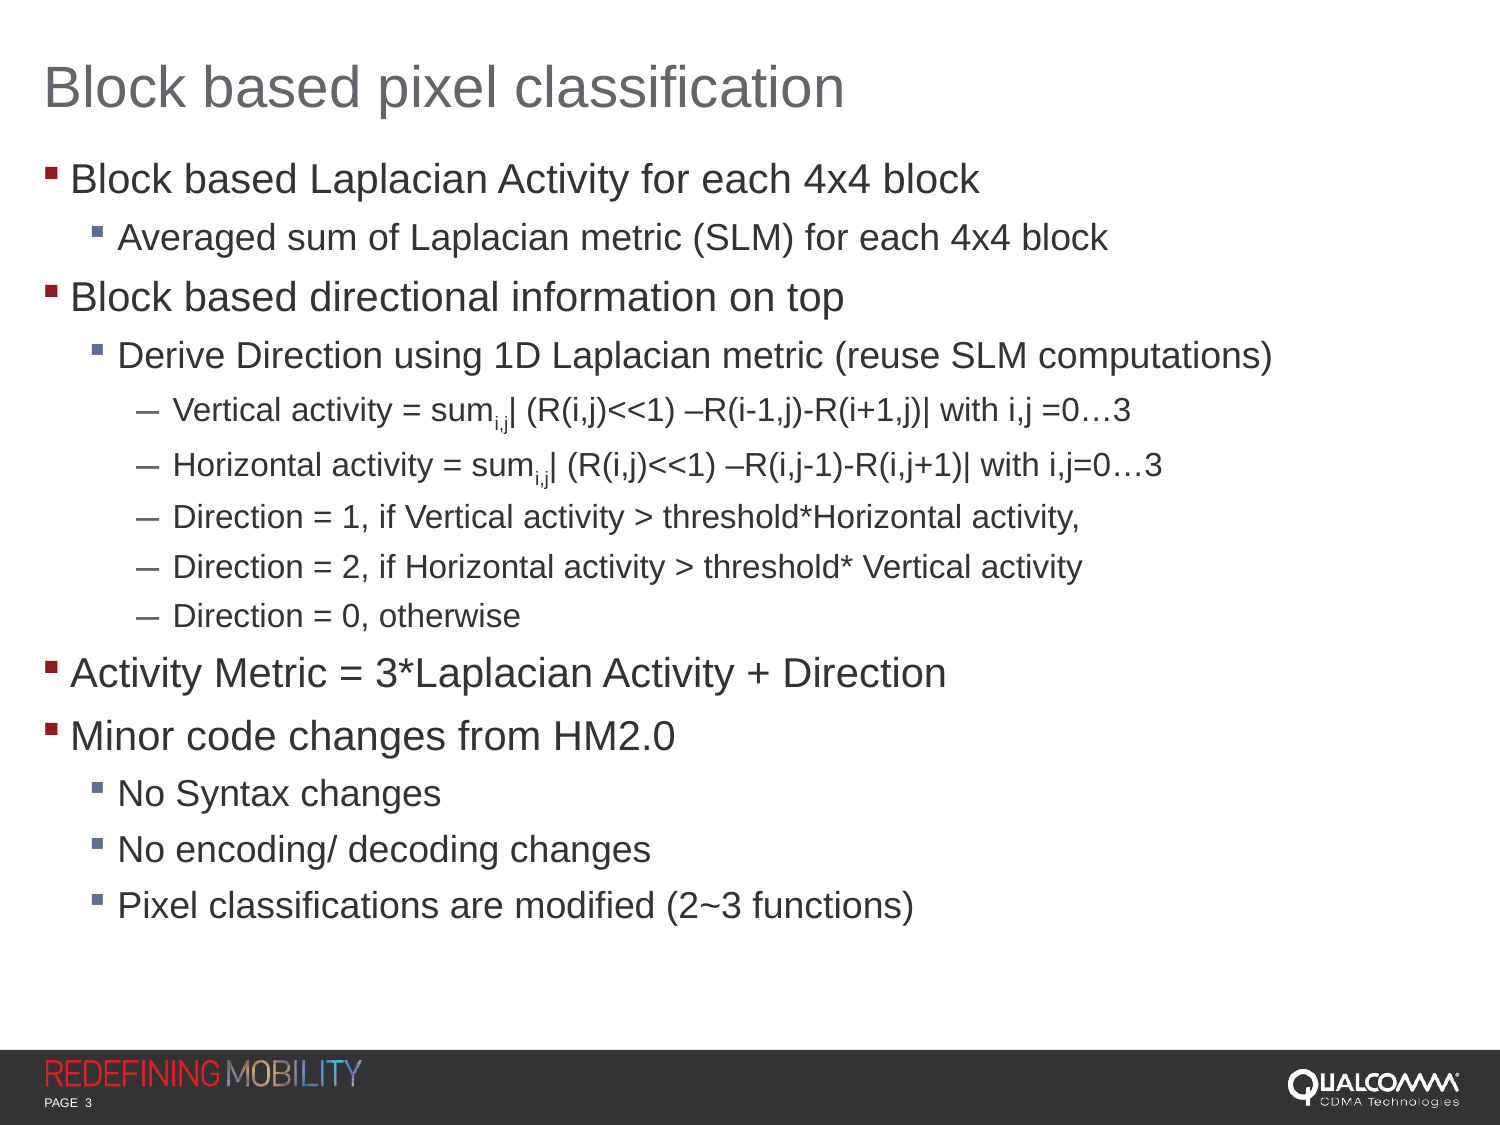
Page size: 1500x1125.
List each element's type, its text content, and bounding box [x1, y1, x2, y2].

picture [30, 1048, 372, 1099]
title Block based pixel classification [28, 44, 1462, 138]
picture [1278, 1058, 1478, 1114]
list Block based Laplacian Activity for each 4x4 block Averaged sum of Laplacian metric (SLM) for each 4x4 block Block based directional information on top Derive Direction using 1D Laplacian metric (reuse SLM computations) Vertical activity = sumi,j| (R(i,j)<<1) –R(i-1,j)-R(i+1,j)| with i,j =0…3 Horizontal activity = sumi,j| (R(i,j)<<1) –R(i,j-1)-R(i,j+1)| with i,j=0…3 Direction = 1, if Vertical activity > threshold*Horizontal activity, Direction = 2, if Horizontal activity > threshold* Vertical activity Direction = 0, otherwise Activity Metric = 3*Laplacian Activity + Direction Minor code changes from HM2.0 No Syntax changes No encoding/ decoding changes Pixel classifications are modified (2~3 functions) [26, 148, 1457, 1021]
